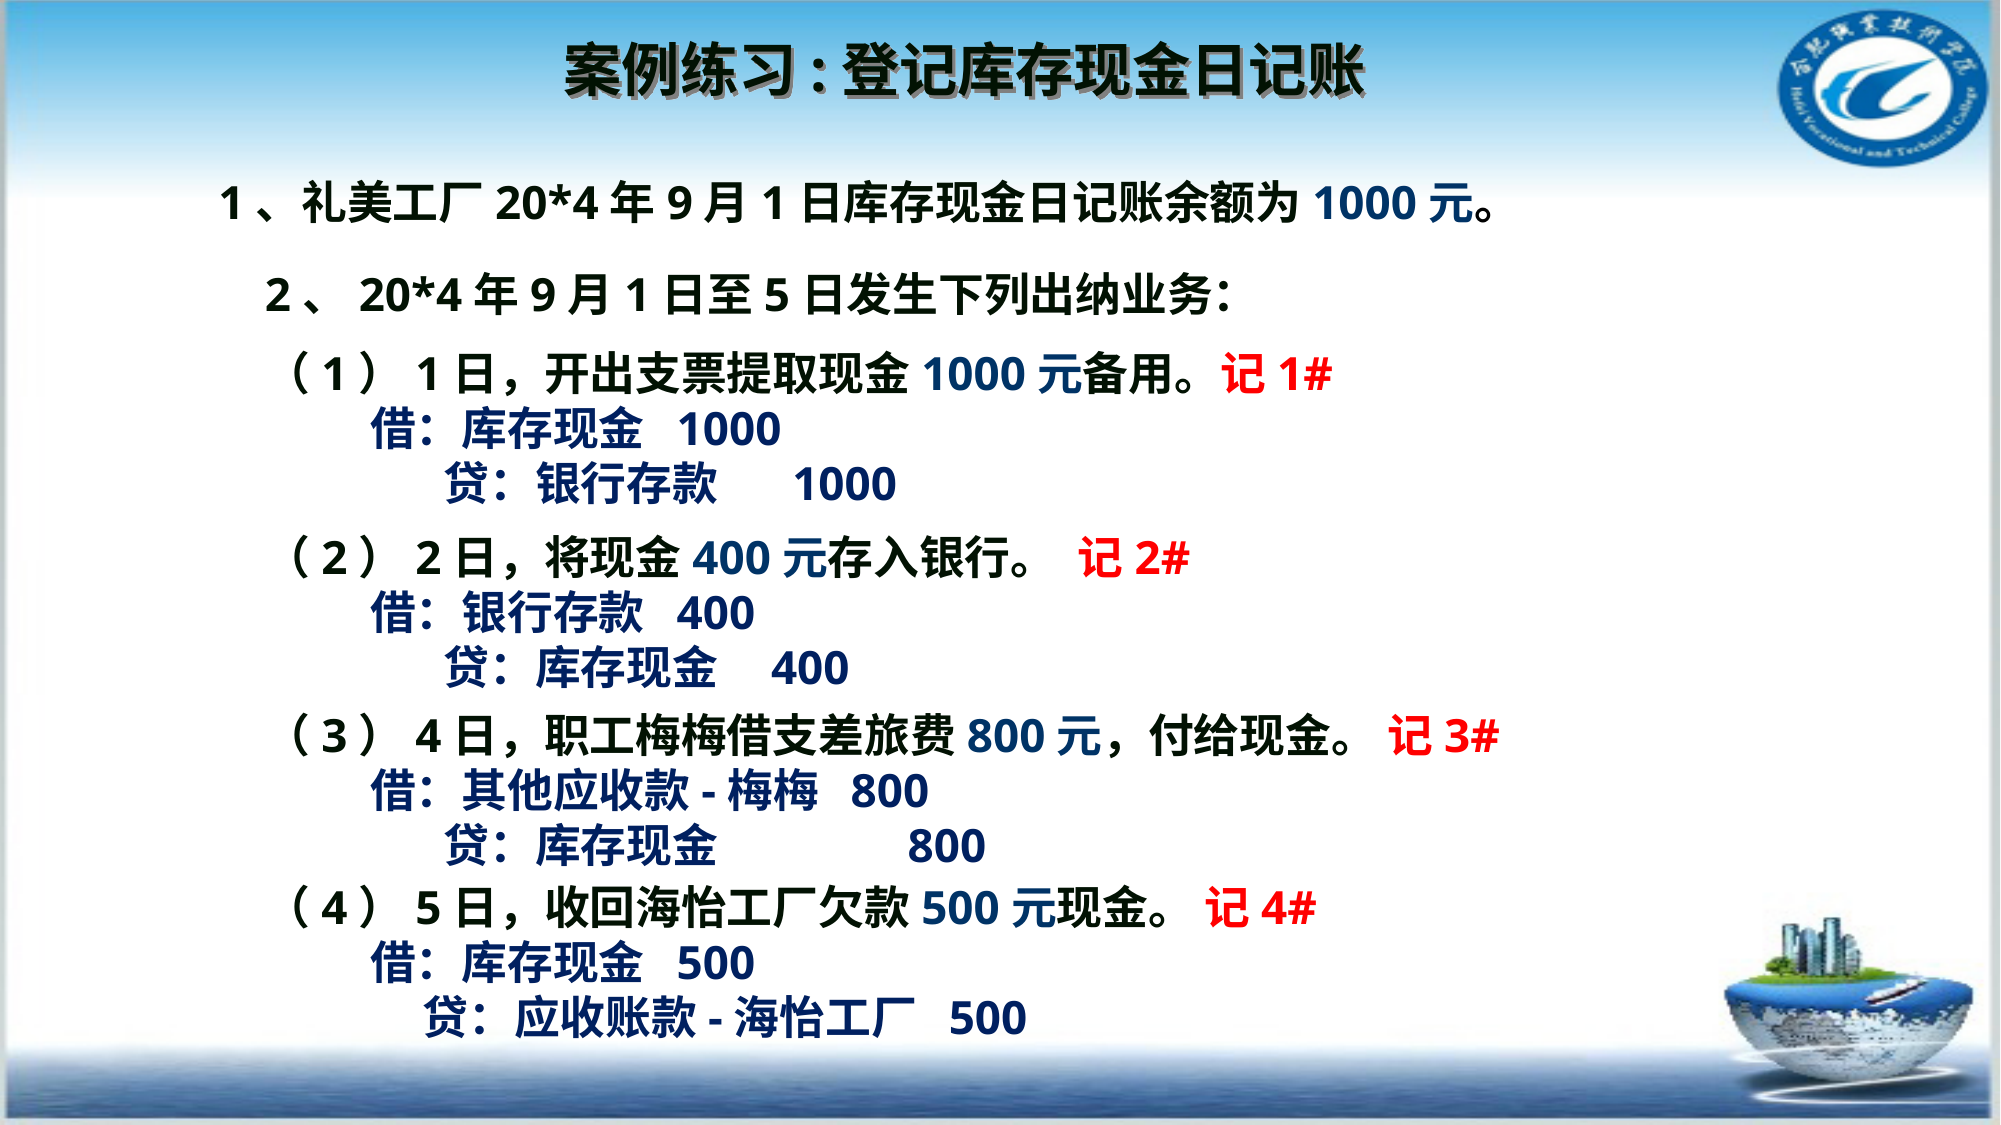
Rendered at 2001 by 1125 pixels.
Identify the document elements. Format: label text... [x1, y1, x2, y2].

text_box （2）2日，将现金400元存入银行。 记2# 借：银行存款 400 贷：库存现金 400 [249, 521, 1404, 693]
text_box （1）1日，开出支票提取现金1000元备用。记1# 借：库存现金 1000 贷：银行存款 1000 [249, 337, 1850, 518]
text_box （4）5日，收回海怡工厂欠款500元现金。 记4# 借：库存现金 500 贷：应收账款-海怡工厂 500 [249, 871, 1751, 1052]
picture [0, 0, 2001, 1125]
text_box 1、礼美工厂20*4年9月1日库存现金日记账余额为1000元。 [203, 166, 1535, 236]
title 案例练习:登记库存现金日记账 [125, 0, 1804, 111]
text_box 2、20*4年9月1日至5日发生下列出纳业务： [249, 257, 1792, 328]
text_box （3）4日，职工梅梅借支差旅费800元，付给现金。 记3# 借：其他应收款-梅梅 800 贷：库存现金 800 [249, 693, 1804, 885]
